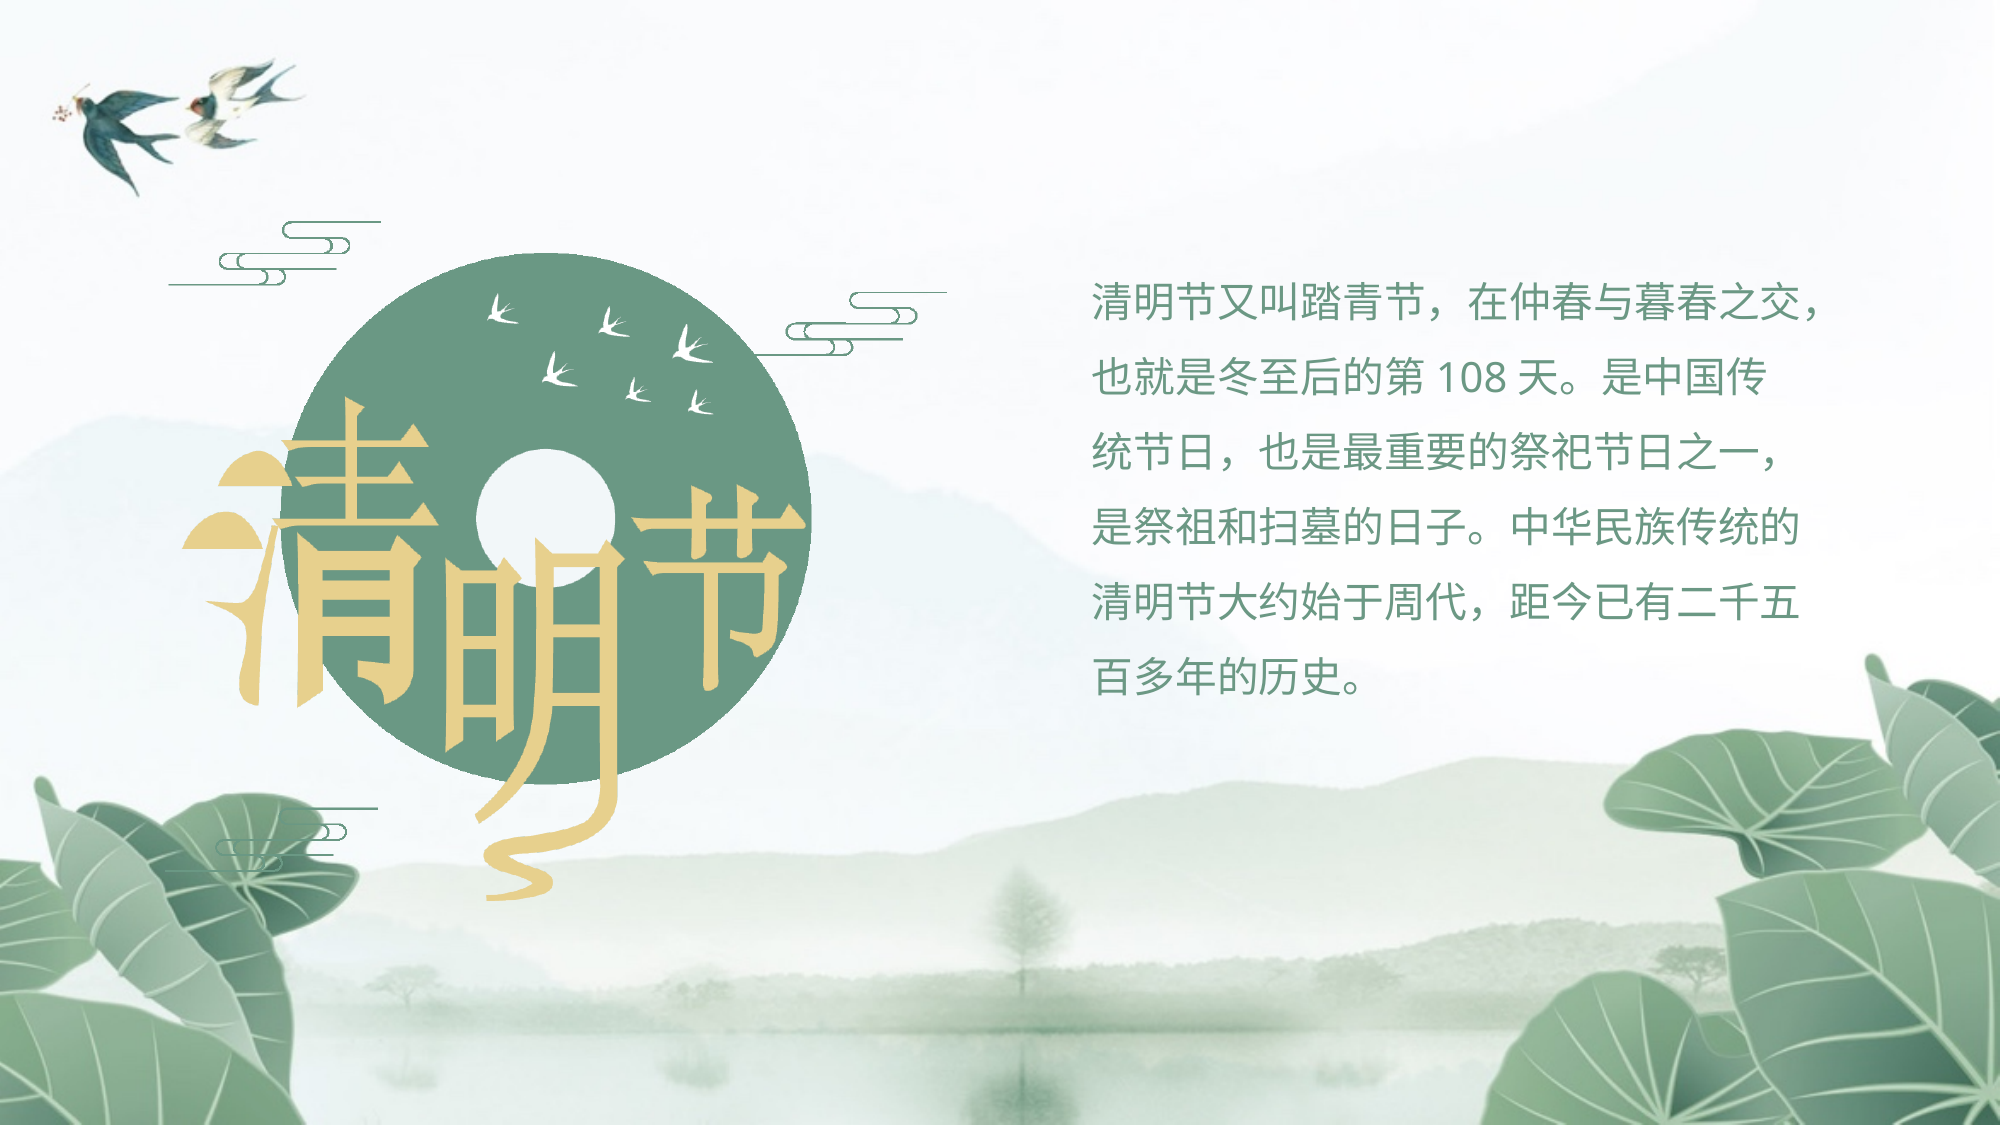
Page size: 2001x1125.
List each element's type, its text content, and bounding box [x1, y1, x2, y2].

picture [0, 0, 2000, 1125]
text_box 清明节又叫踏青节，在仲春与暮春之交，也就是冬至后的第108天。是中国传统节日，也是最重要的祭祀节日之一，是祭祖和扫墓的日子。中华民族传统的清明节大约始于周代，距今已有二千五百多年的历史。 [1077, 243, 1825, 709]
